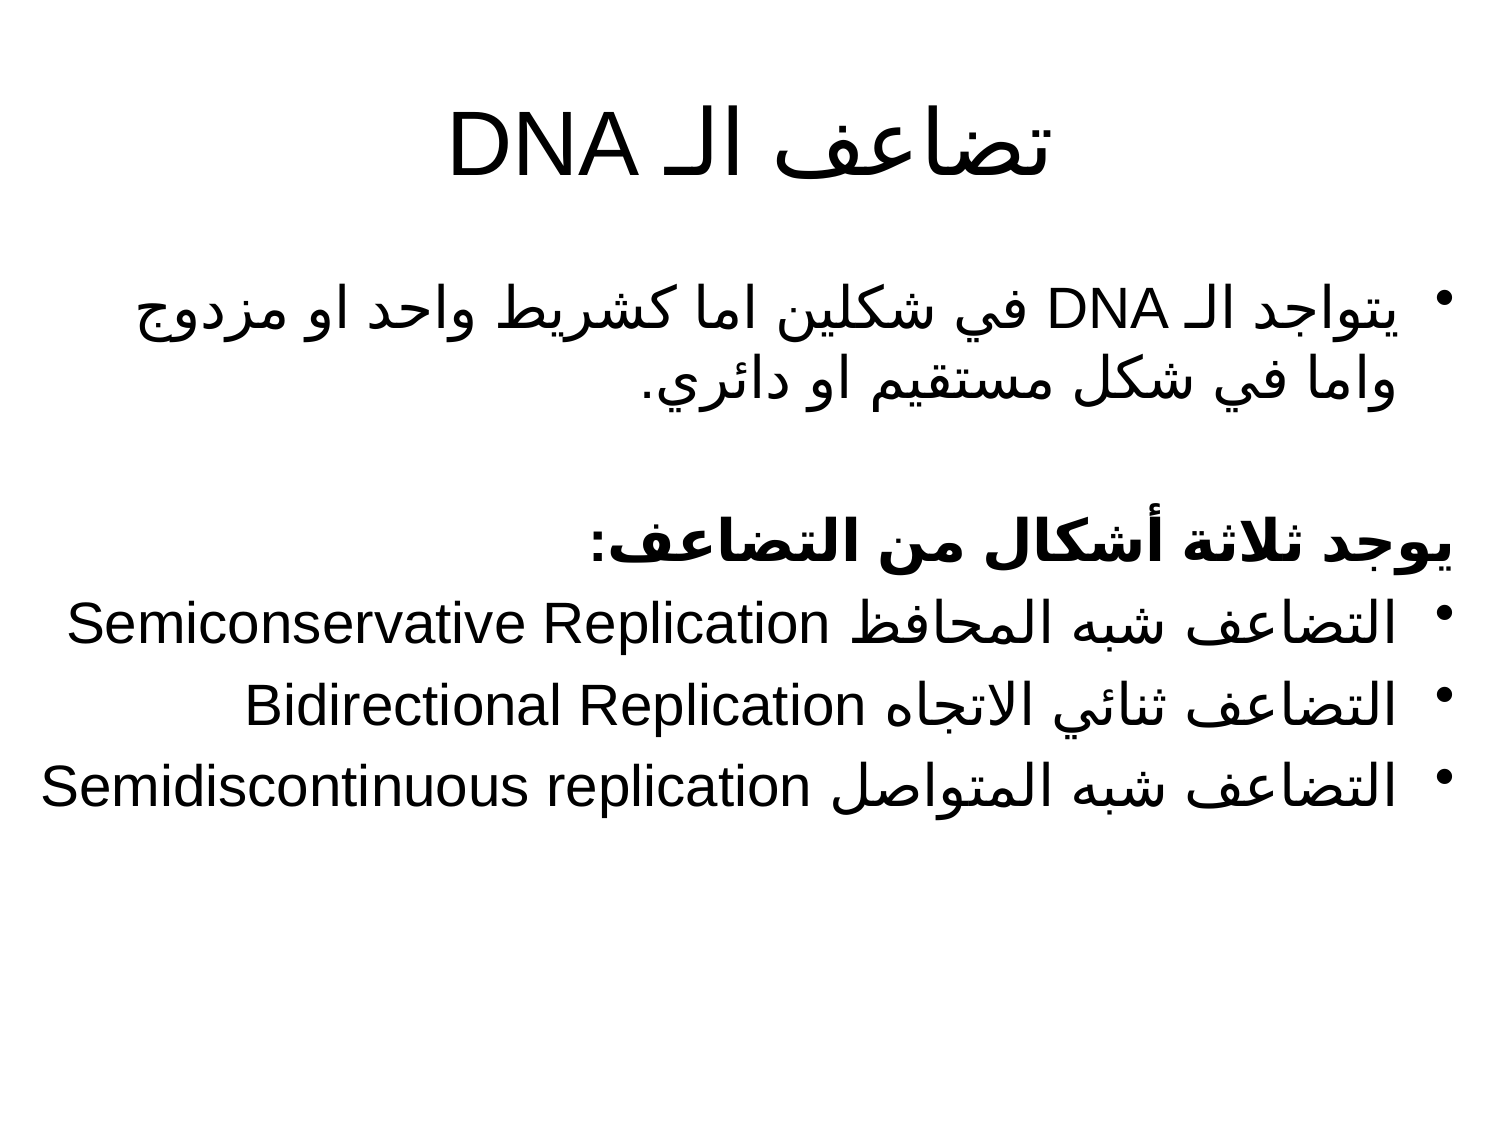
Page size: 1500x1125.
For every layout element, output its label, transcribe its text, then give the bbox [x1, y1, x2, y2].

list يتواجد الـ DNA في شكلين اما كشريط واحد او مزدوج واما في شكل مستقيم او دائري. يوجد ثلاثة أشكال من التضاعف: التضاعف شبه المحافظ Semiconservative Replication التضاعف ثنائي الاتجاه Bidirectional Replication التضاعف شبه المتواصل Semidiscontinuous replication [17, 262, 1471, 1006]
title تضاعف الـ DNA [74, 44, 1426, 233]
